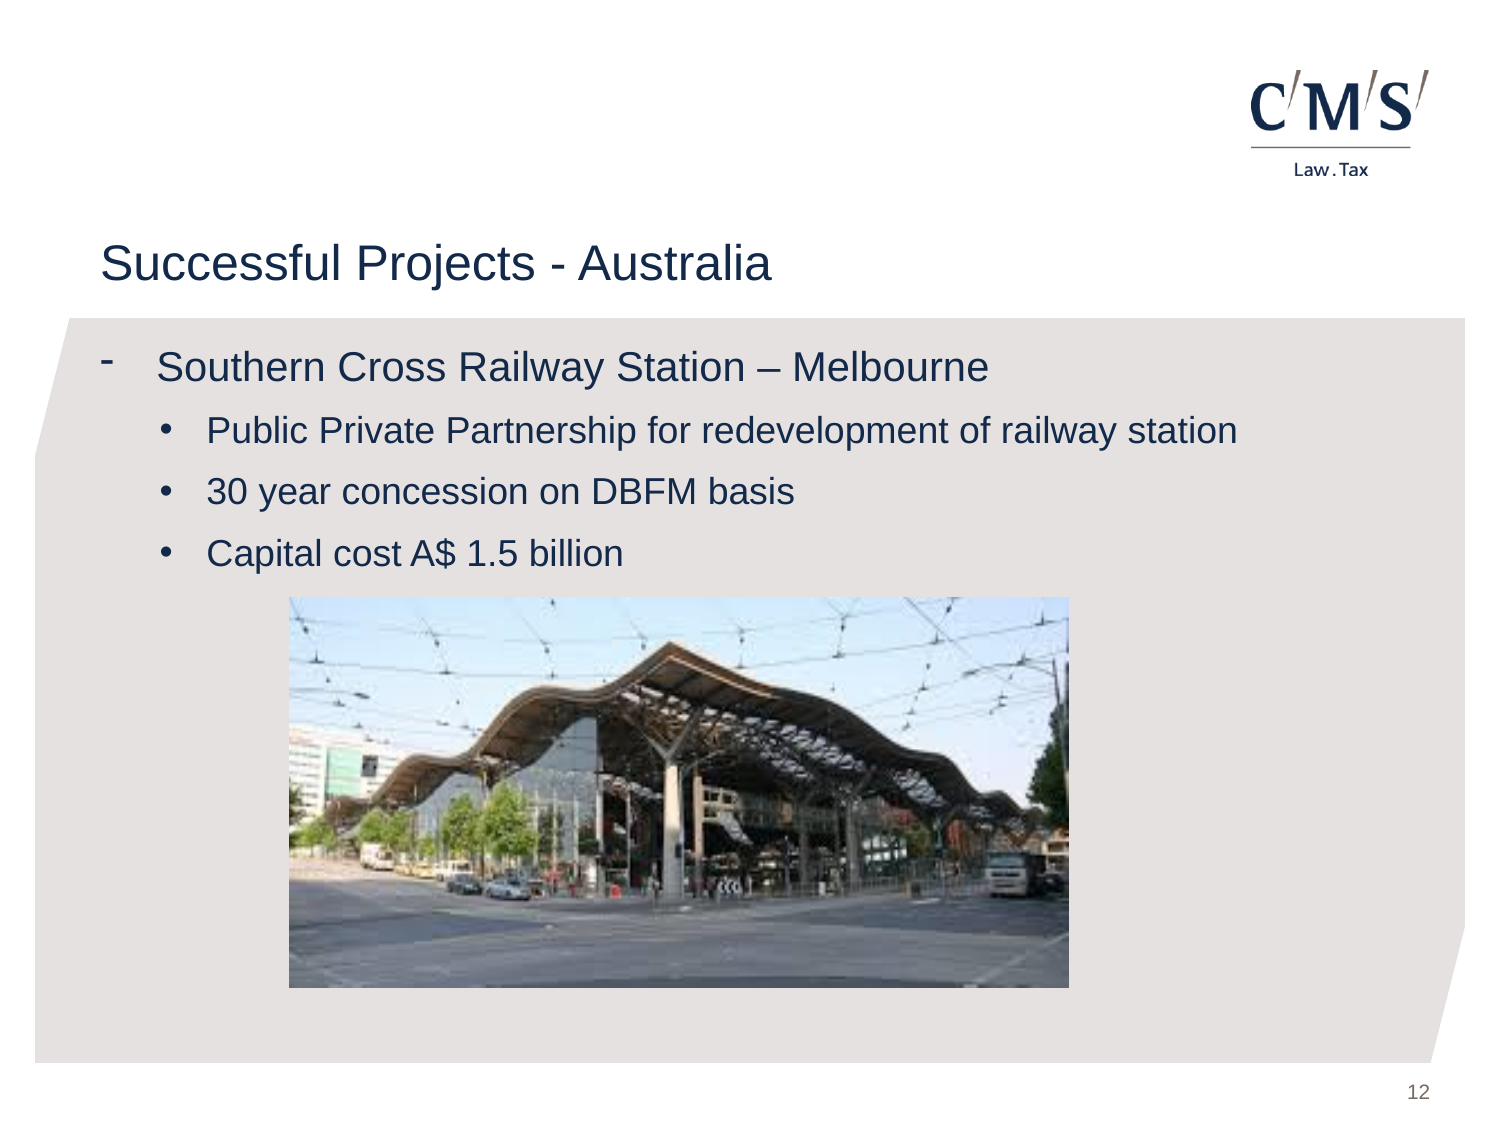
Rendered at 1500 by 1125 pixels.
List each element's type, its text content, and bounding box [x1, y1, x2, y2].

slide_number 12 [1350, 1070, 1446, 1111]
list Successful Projects - Australia [85, 38, 1178, 299]
picture [1251, 70, 1429, 176]
list Southern Cross Railway Station – Melbourne Public Private Partnership for redevelopment of railway station 30 year concession on DBFM basis Capital cost A$ 1.5 billion [85, 331, 1430, 1006]
picture [35, 318, 1465, 1063]
